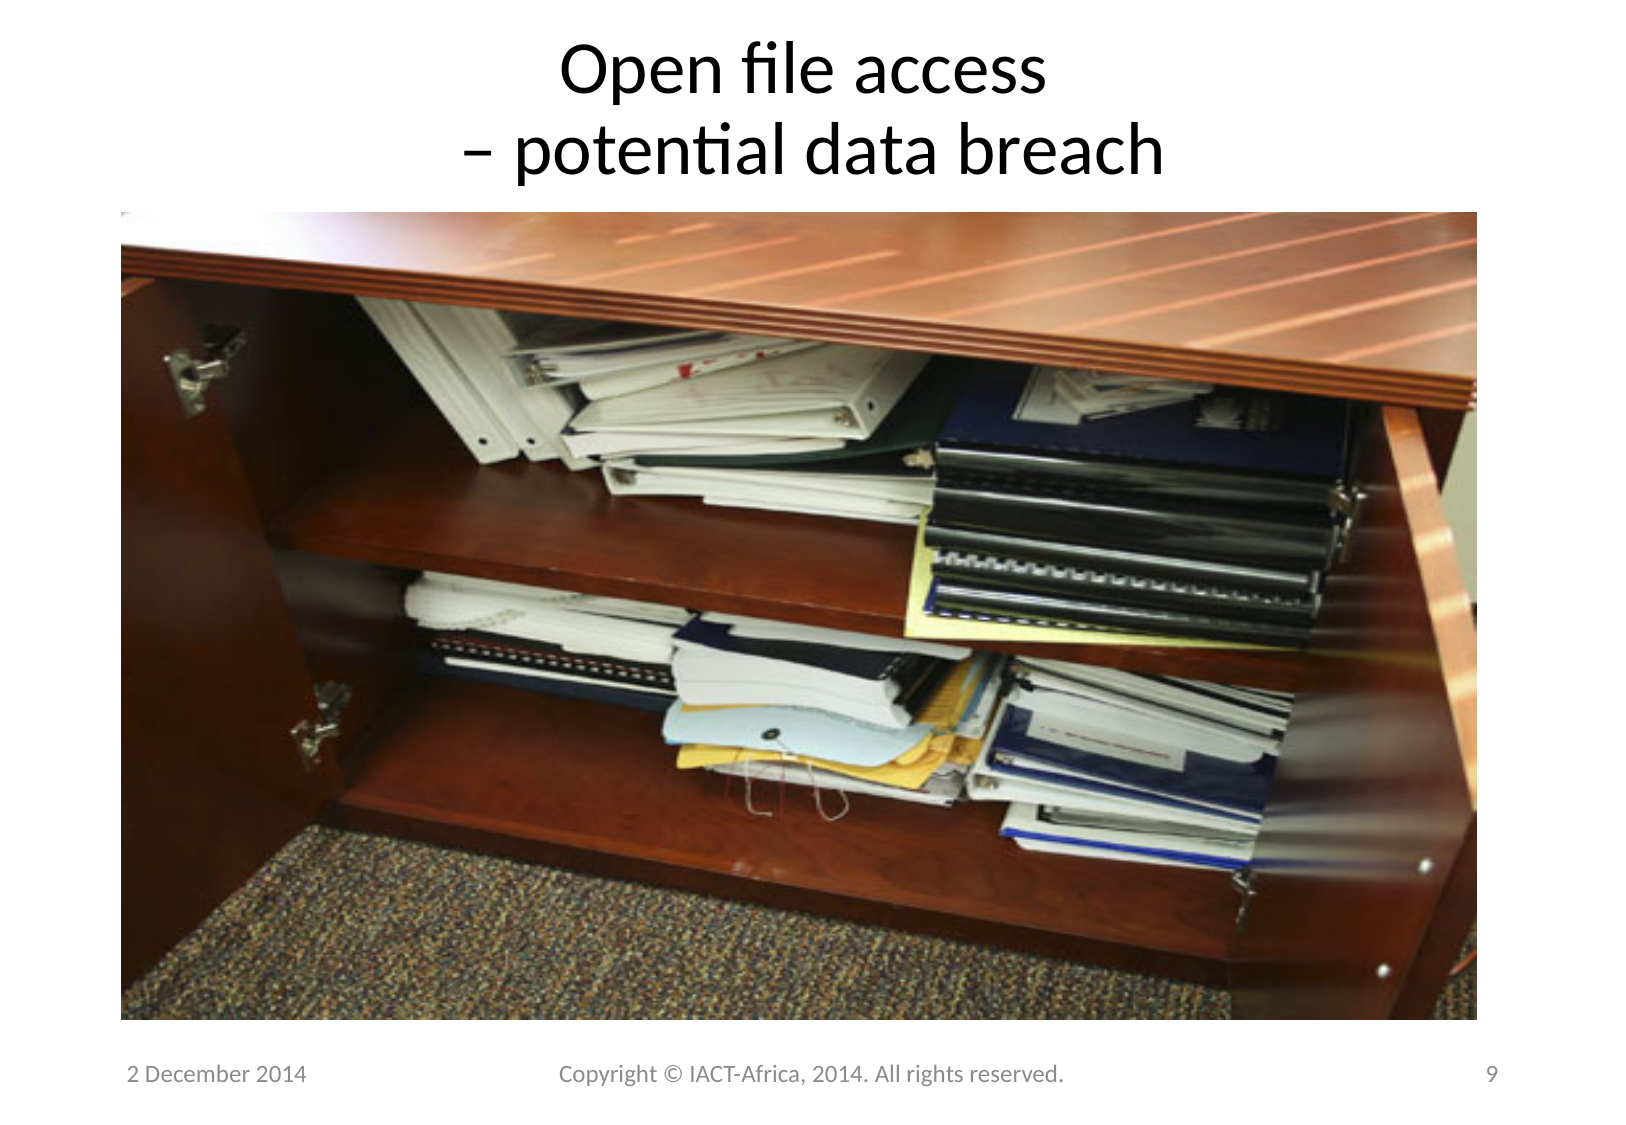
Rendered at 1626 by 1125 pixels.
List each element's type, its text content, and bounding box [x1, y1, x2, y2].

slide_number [111, 1042, 478, 1103]
title Open file access – potential data breach [111, 0, 1514, 219]
slide_number 9 [1147, 1042, 1514, 1103]
footer Copyright © IACT-Africa, 2014. All rights reserved. [538, 1042, 1087, 1103]
picture [121, 212, 1477, 1020]
